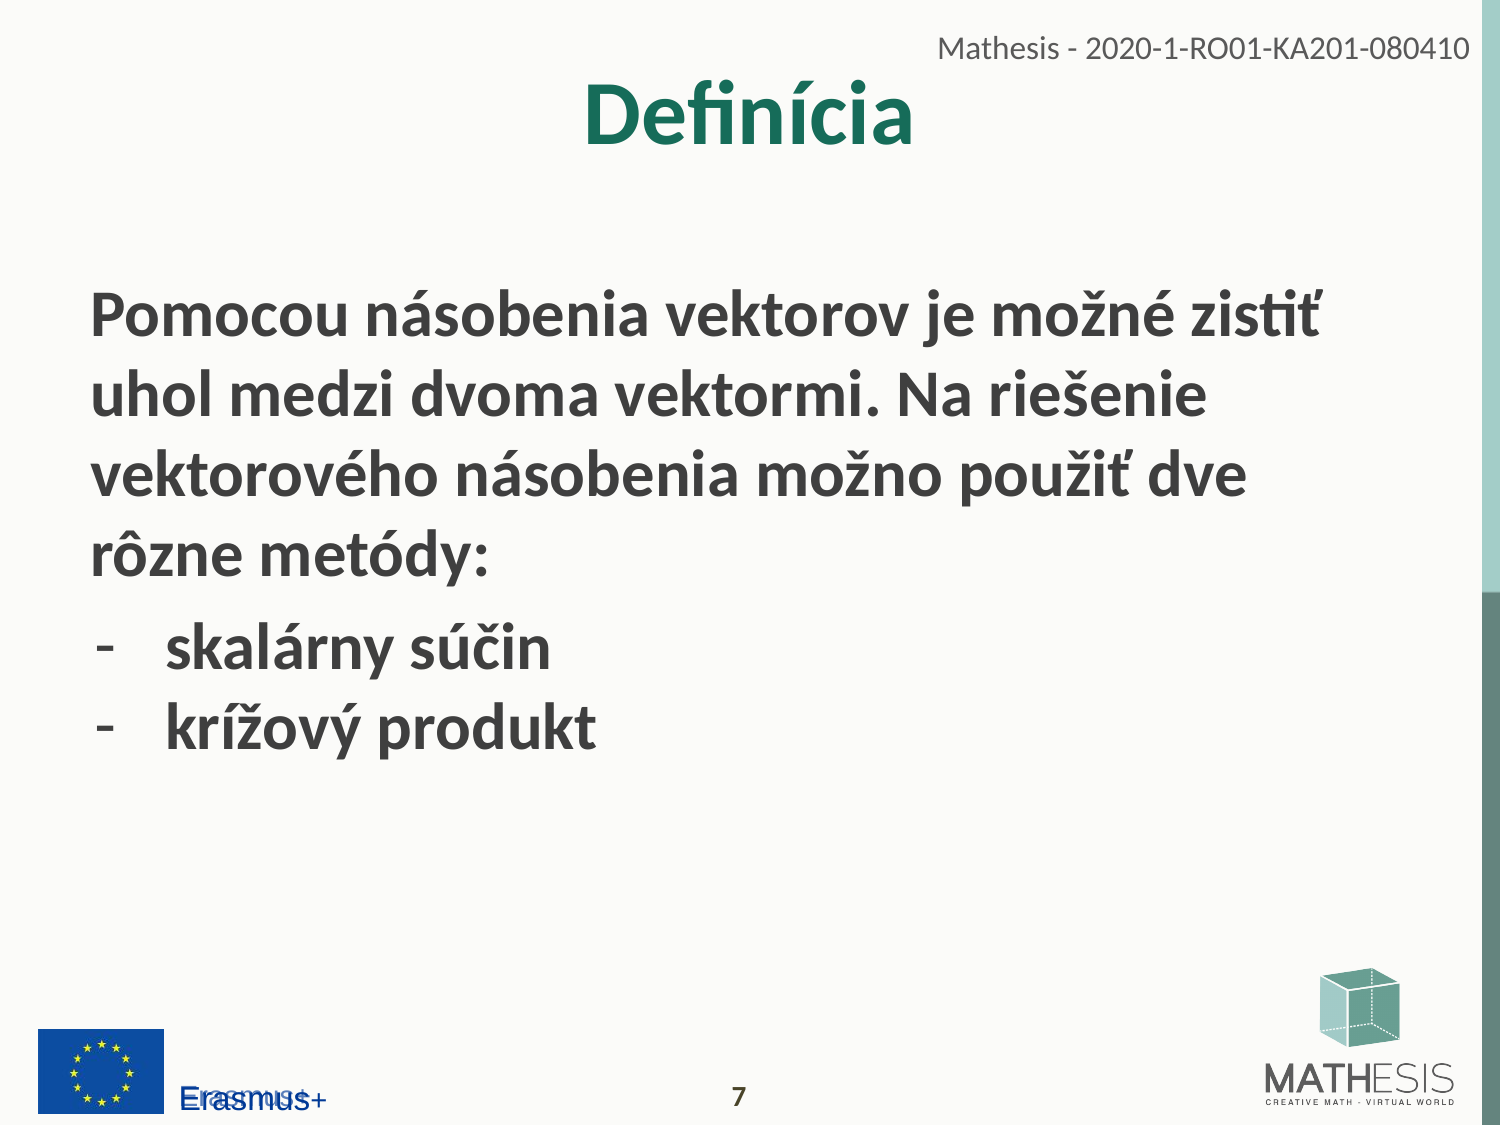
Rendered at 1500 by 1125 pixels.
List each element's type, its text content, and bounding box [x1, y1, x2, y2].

title Definícia [75, 45, 1425, 233]
list Pomocou násobenia vektorov je možné zistiť uhol medzi dvoma vektormi. Na riešenie vektorového násobenia možno použiť dve rôzne metódy: skalárny súčin krížový produkt [75, 262, 1425, 1005]
picture [38, 1029, 164, 1114]
